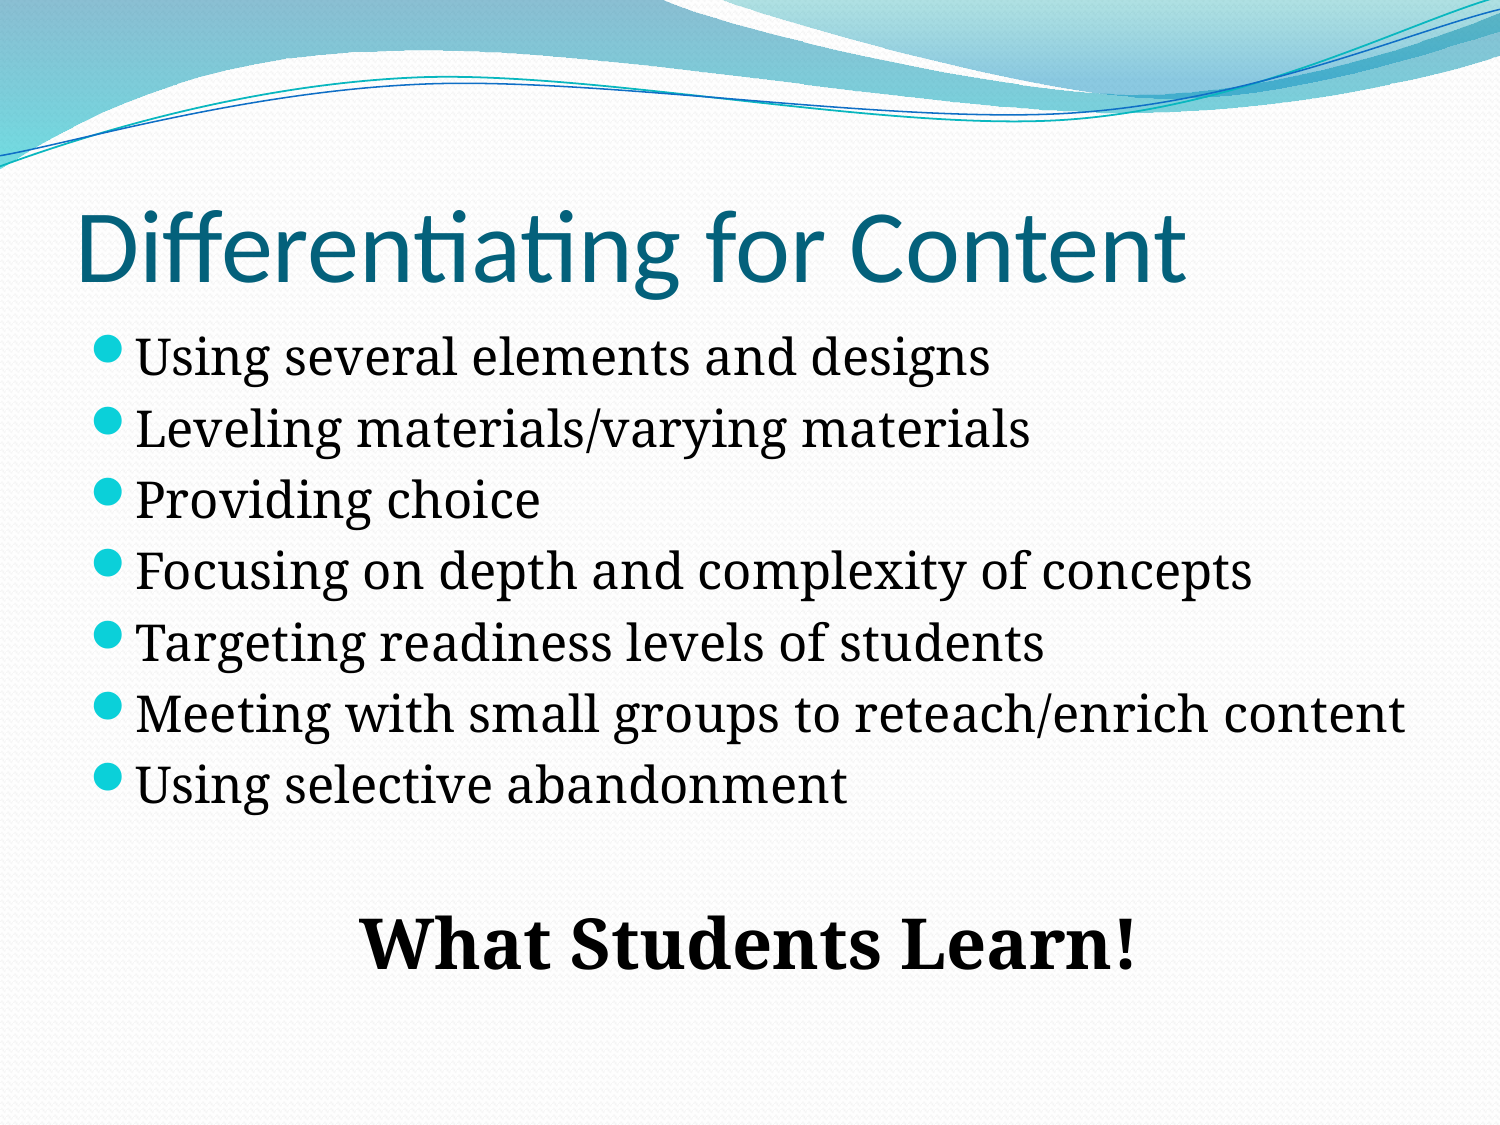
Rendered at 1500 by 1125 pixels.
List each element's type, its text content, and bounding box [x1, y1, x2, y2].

list Using several elements and designs Leveling materials/varying materials Providing choice Focusing on depth and complexity of concepts Targeting readiness levels of students Meeting with small groups to reteach/enrich content Using selective abandonment What Students Learn! [75, 317, 1425, 1038]
title Differentiating for Content [75, 115, 1425, 303]
